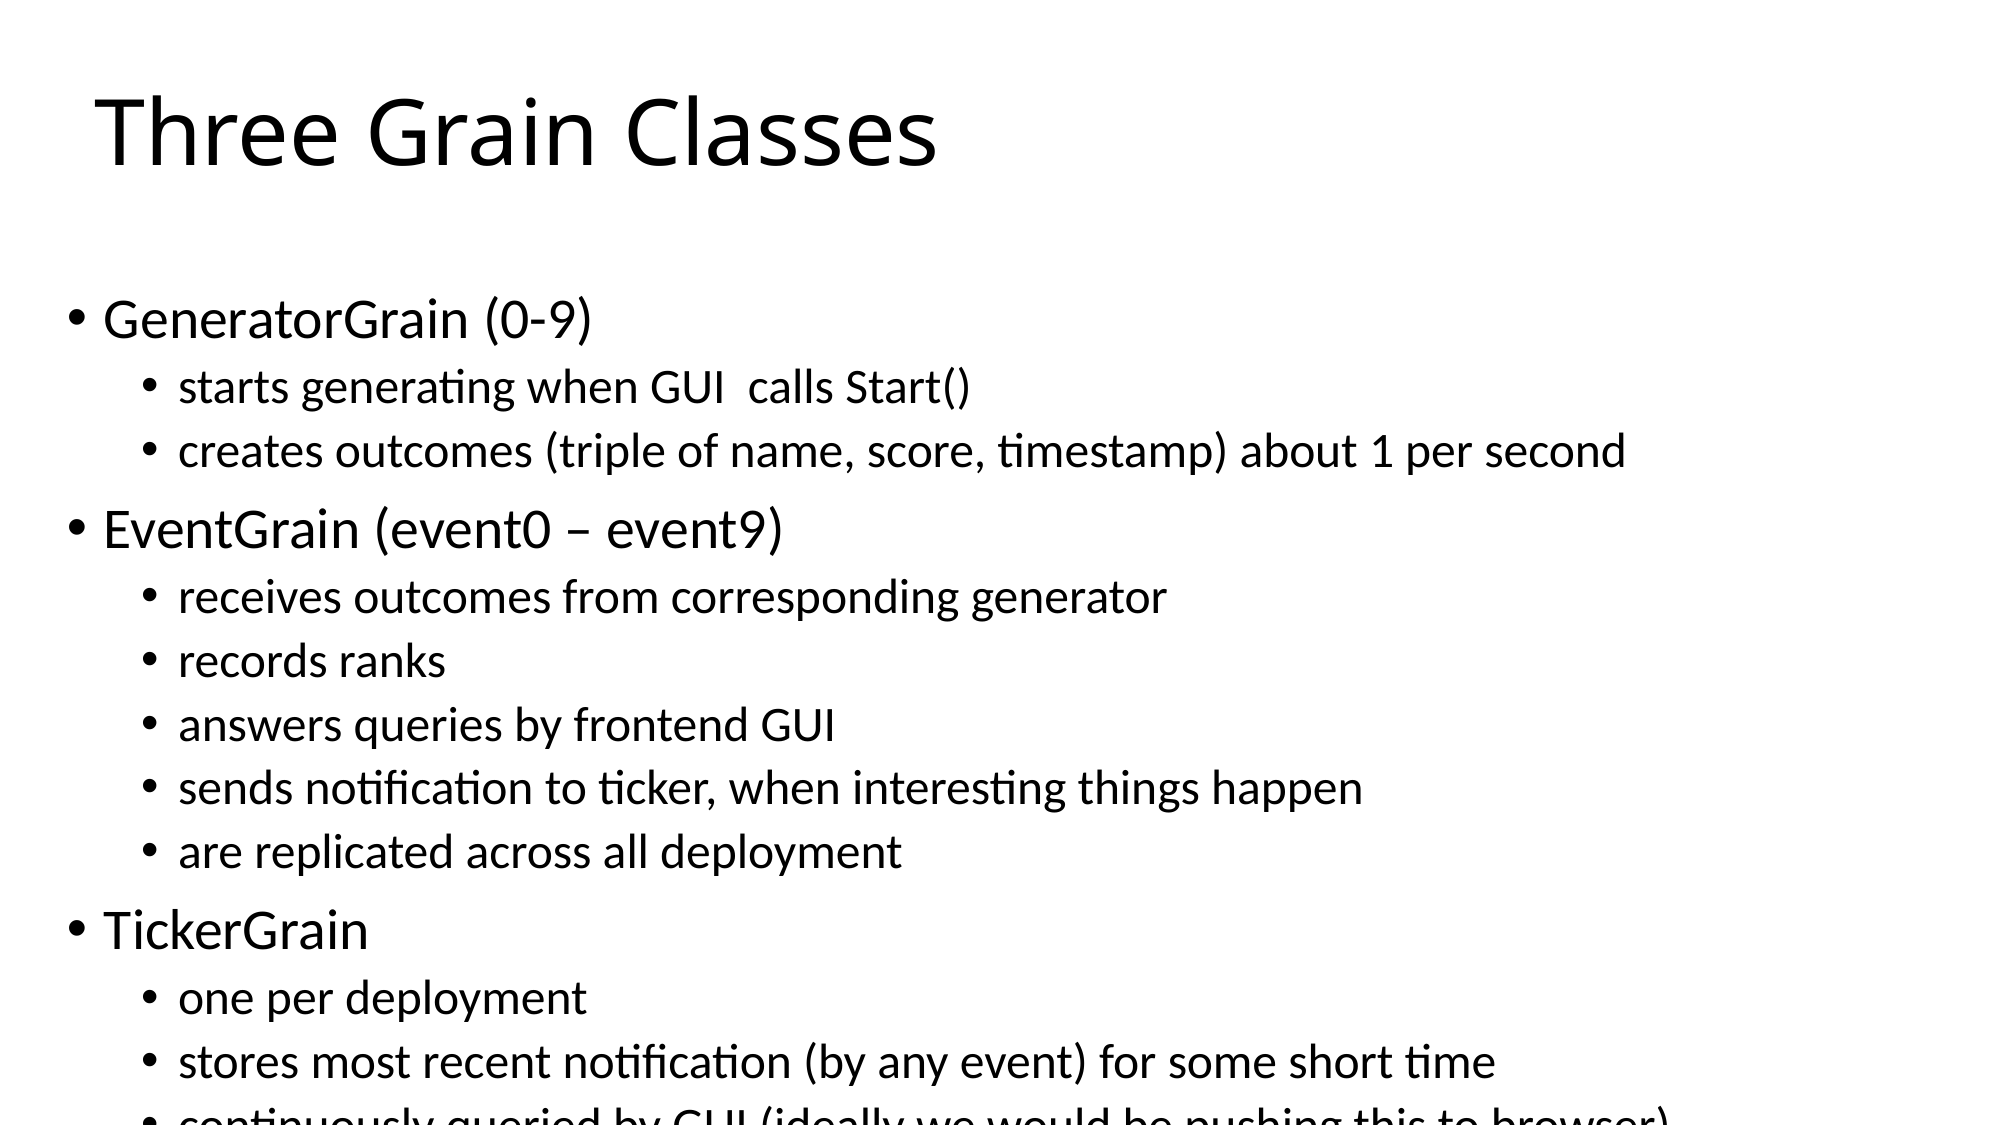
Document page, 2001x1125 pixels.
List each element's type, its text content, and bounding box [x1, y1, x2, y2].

title Three Grain Classes [79, 26, 1805, 245]
list GeneratorGrain (0-9) starts generating when GUI calls Start() creates outcomes (triple of name, score, timestamp) about 1 per second EventGrain (event0 – event9) receives outcomes from corresponding generator records ranks answers queries by frontend GUI sends notification to ticker, when interesting things happen are replicated across all deployment TickerGrain one per deployment stores most recent notification (by any event) for some short time continuously queried by GUI (ideally we would be pushing this to browser) [51, 281, 1777, 1125]
